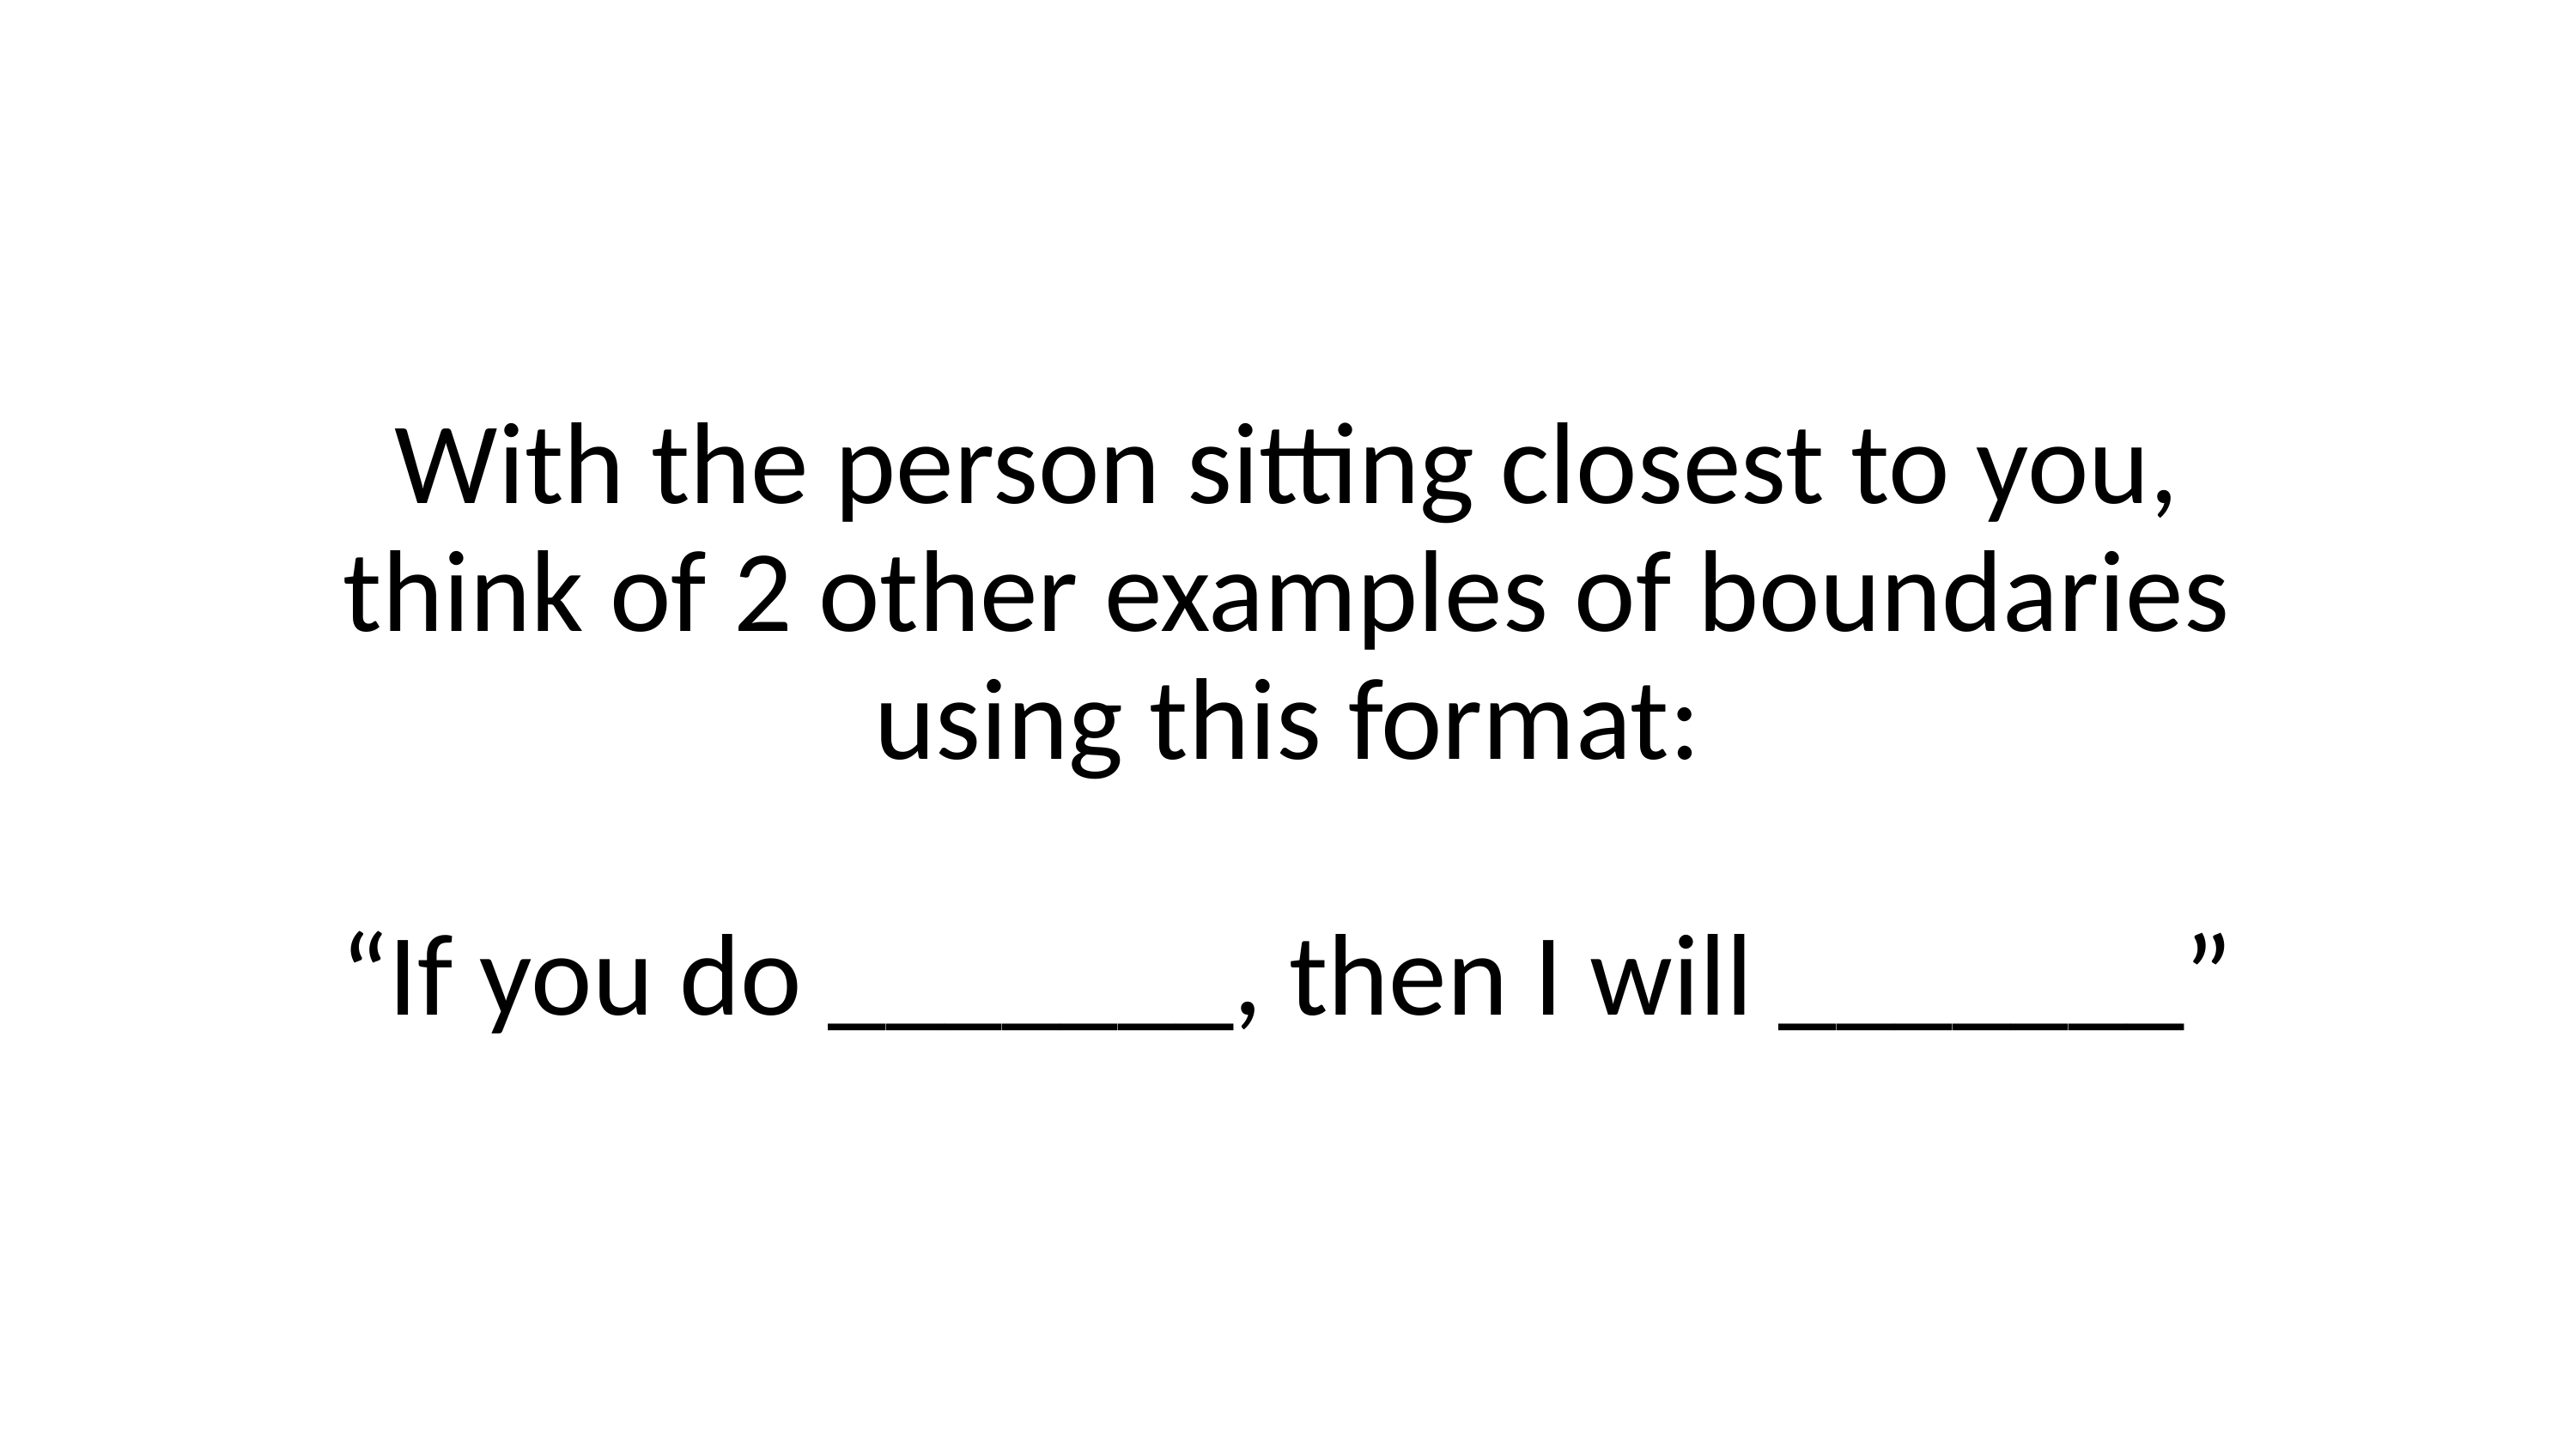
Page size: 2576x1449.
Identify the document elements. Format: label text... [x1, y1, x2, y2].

text_box With the person sitting closest to you, think of 2 other examples of boundaries using this format: “If you do _______, then I will _______” [266, 399, 2310, 1039]
